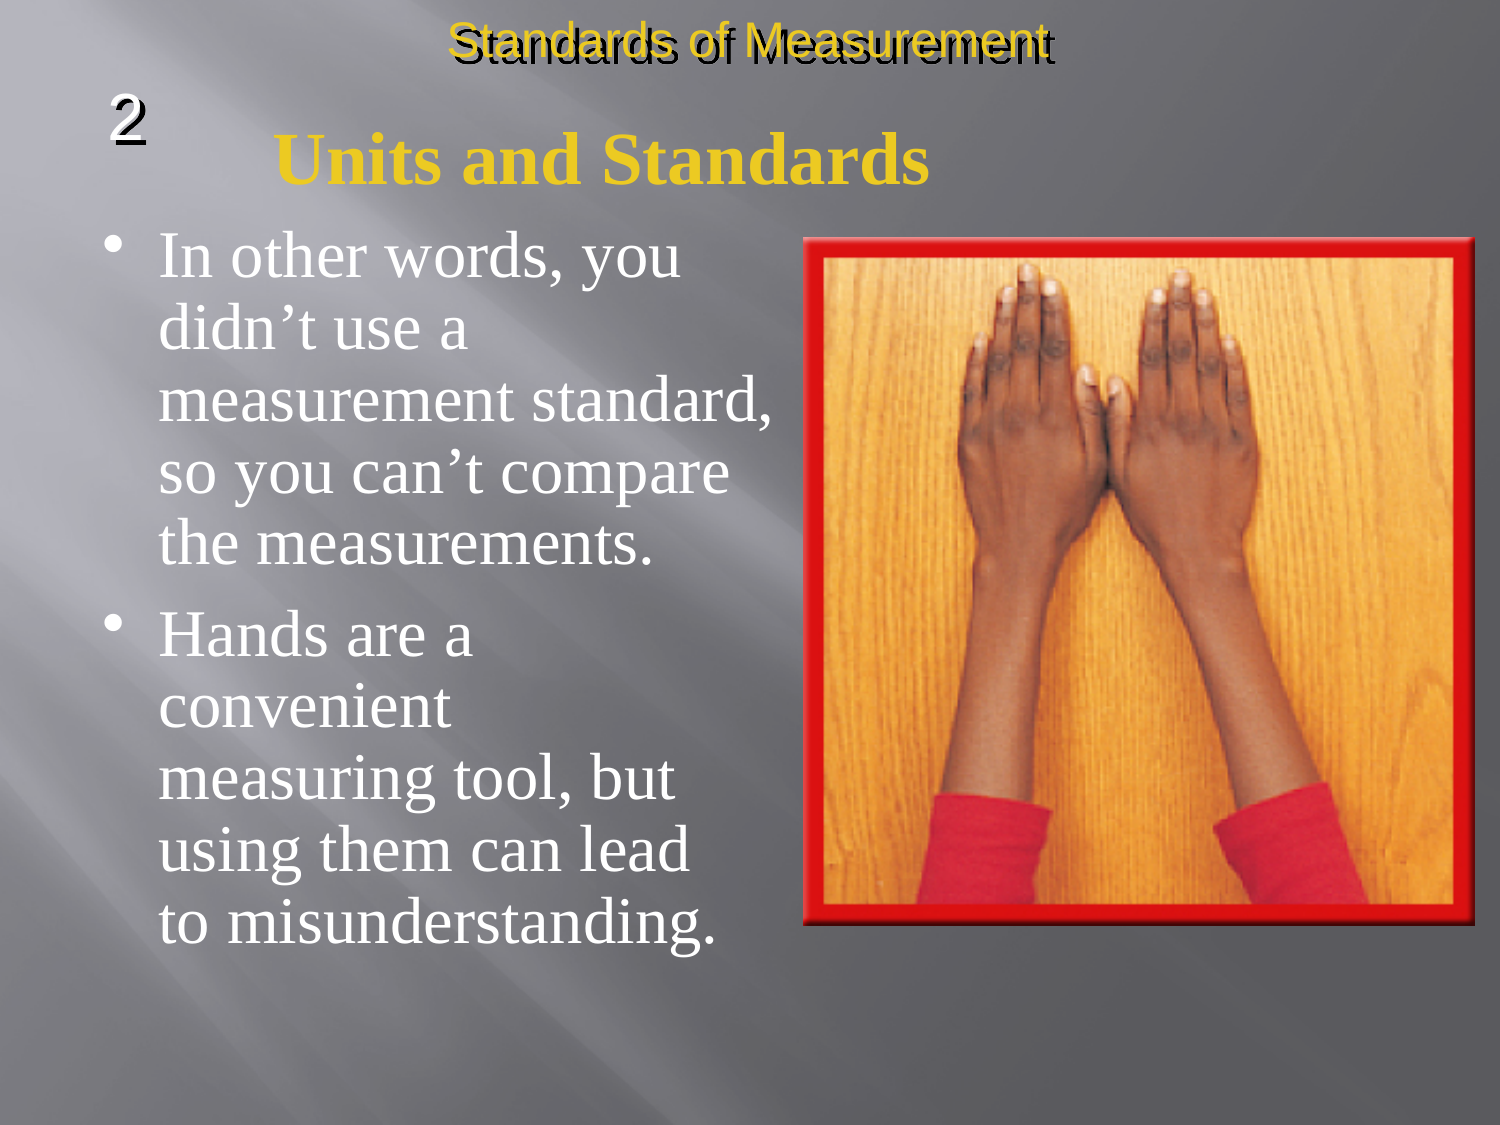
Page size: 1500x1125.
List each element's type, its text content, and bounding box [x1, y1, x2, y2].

text_box Standards of Measurement [431, 0, 1065, 75]
text_box Units and Standards [257, 112, 965, 209]
text_box In other words, you didn’t use a measurement standard, so you can’t compare the measurements. [87, 212, 800, 587]
text_box Hands are a convenient measuring tool, but using them can lead to misunderstanding. [87, 591, 763, 966]
picture [803, 237, 1476, 927]
text_box 2 [93, 66, 160, 162]
